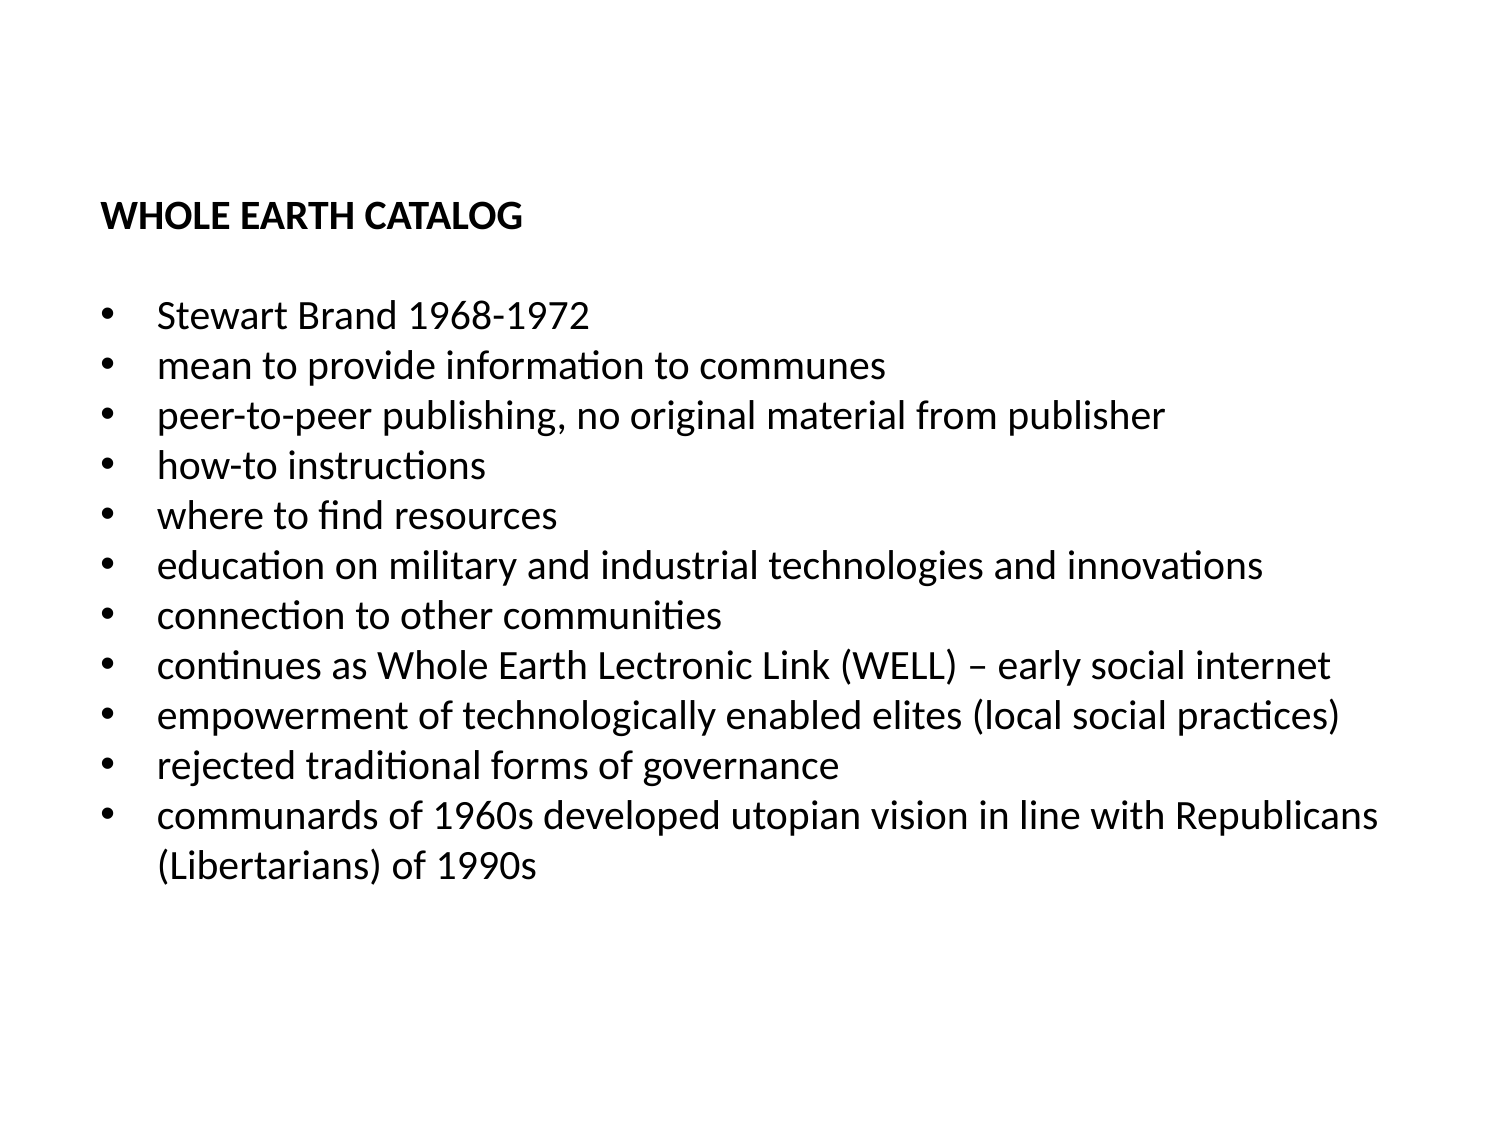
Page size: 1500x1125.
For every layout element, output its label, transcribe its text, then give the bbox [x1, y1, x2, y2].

text_box WHOLE EARTH CATALOG Stewart Brand 1968-1972 mean to provide information to communes peer-to-peer publishing, no original material from publisher how-to instructions where to find resources education on military and industrial technologies and innovations connection to other communities continues as Whole Earth Lectronic Link (WELL) – early social internet empowerment of technologically enabled elites (local social practices) rejected traditional forms of governance communards of 1960s developed utopian vision in line with Republicans (Libertarians) of 1990s [85, 180, 1413, 946]
